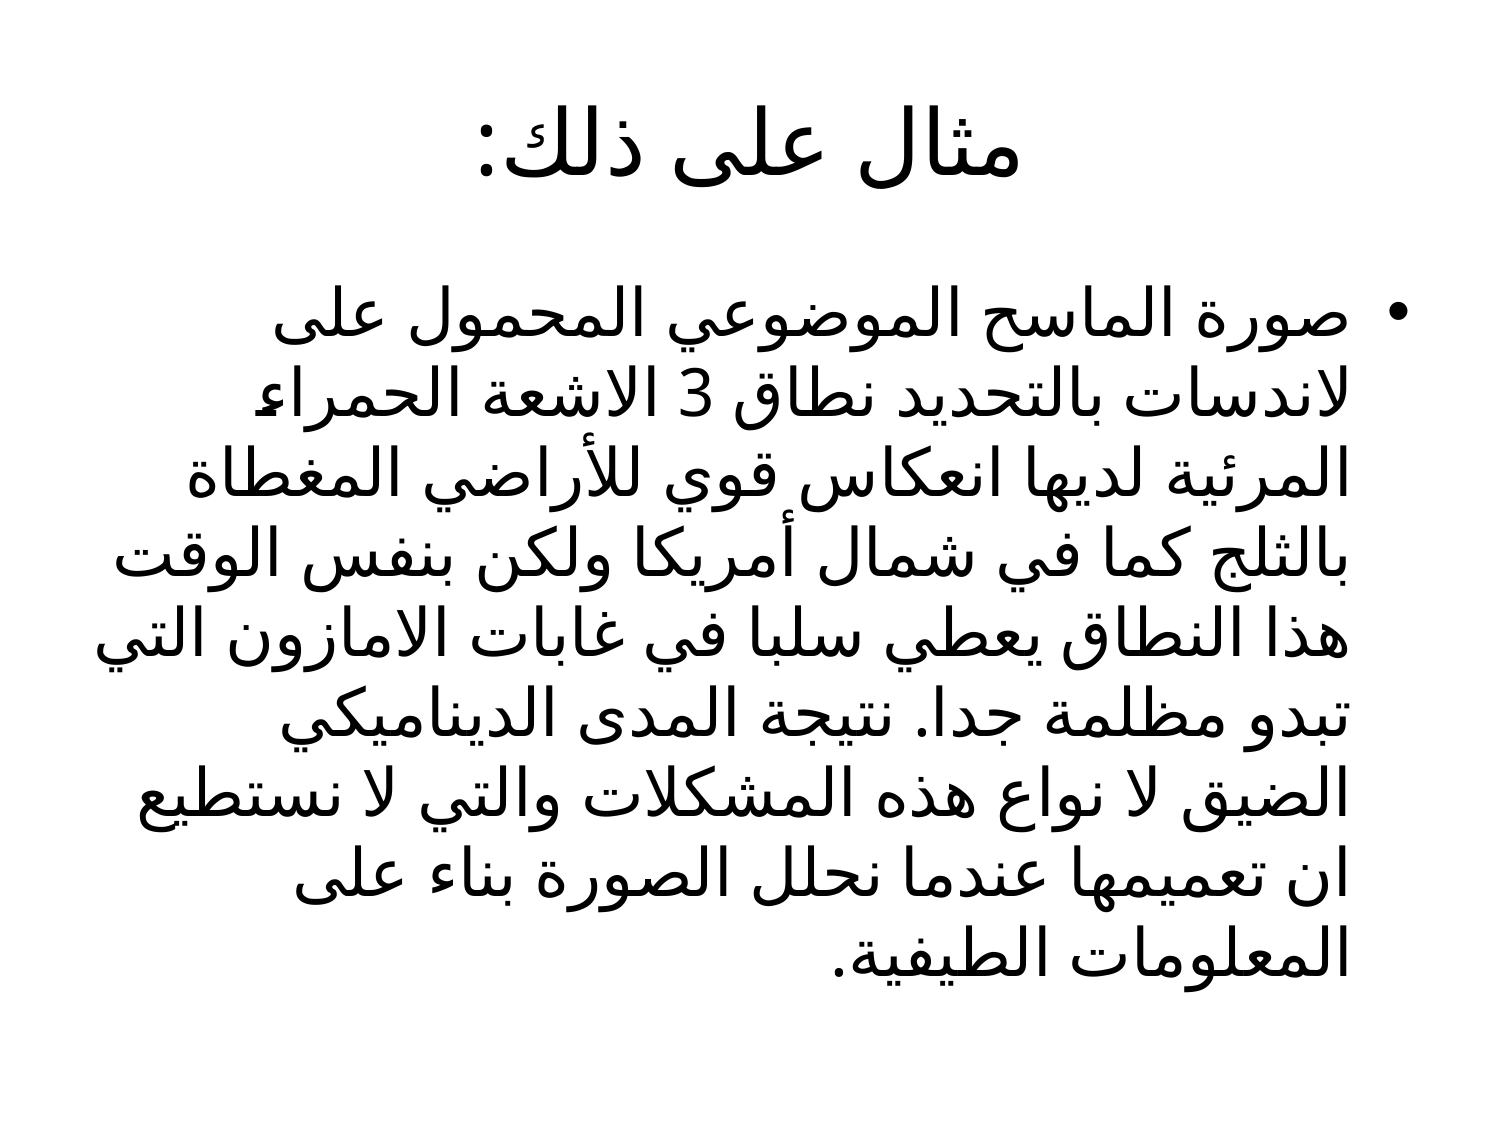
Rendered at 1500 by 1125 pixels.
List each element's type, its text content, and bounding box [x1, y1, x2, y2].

list صورة الماسح الموضوعي المحمول على لاندسات بالتحديد نطاق 3 الاشعة الحمراء المرئية لديها انعكاس قوي للأراضي المغطاة بالثلج كما في شمال أمريكا ولكن بنفس الوقت هذا النطاق يعطي سلبا في غابات الامازون التي تبدو مظلمة جدا. نتيجة المدى الديناميكي الضيق لا نواع هذه المشكلات والتي لا نستطيع ان تعميمها عندما نحلل الصورة بناء على المعلومات الطيفية. [75, 262, 1425, 1005]
title مثال على ذلك: [75, 45, 1425, 233]
